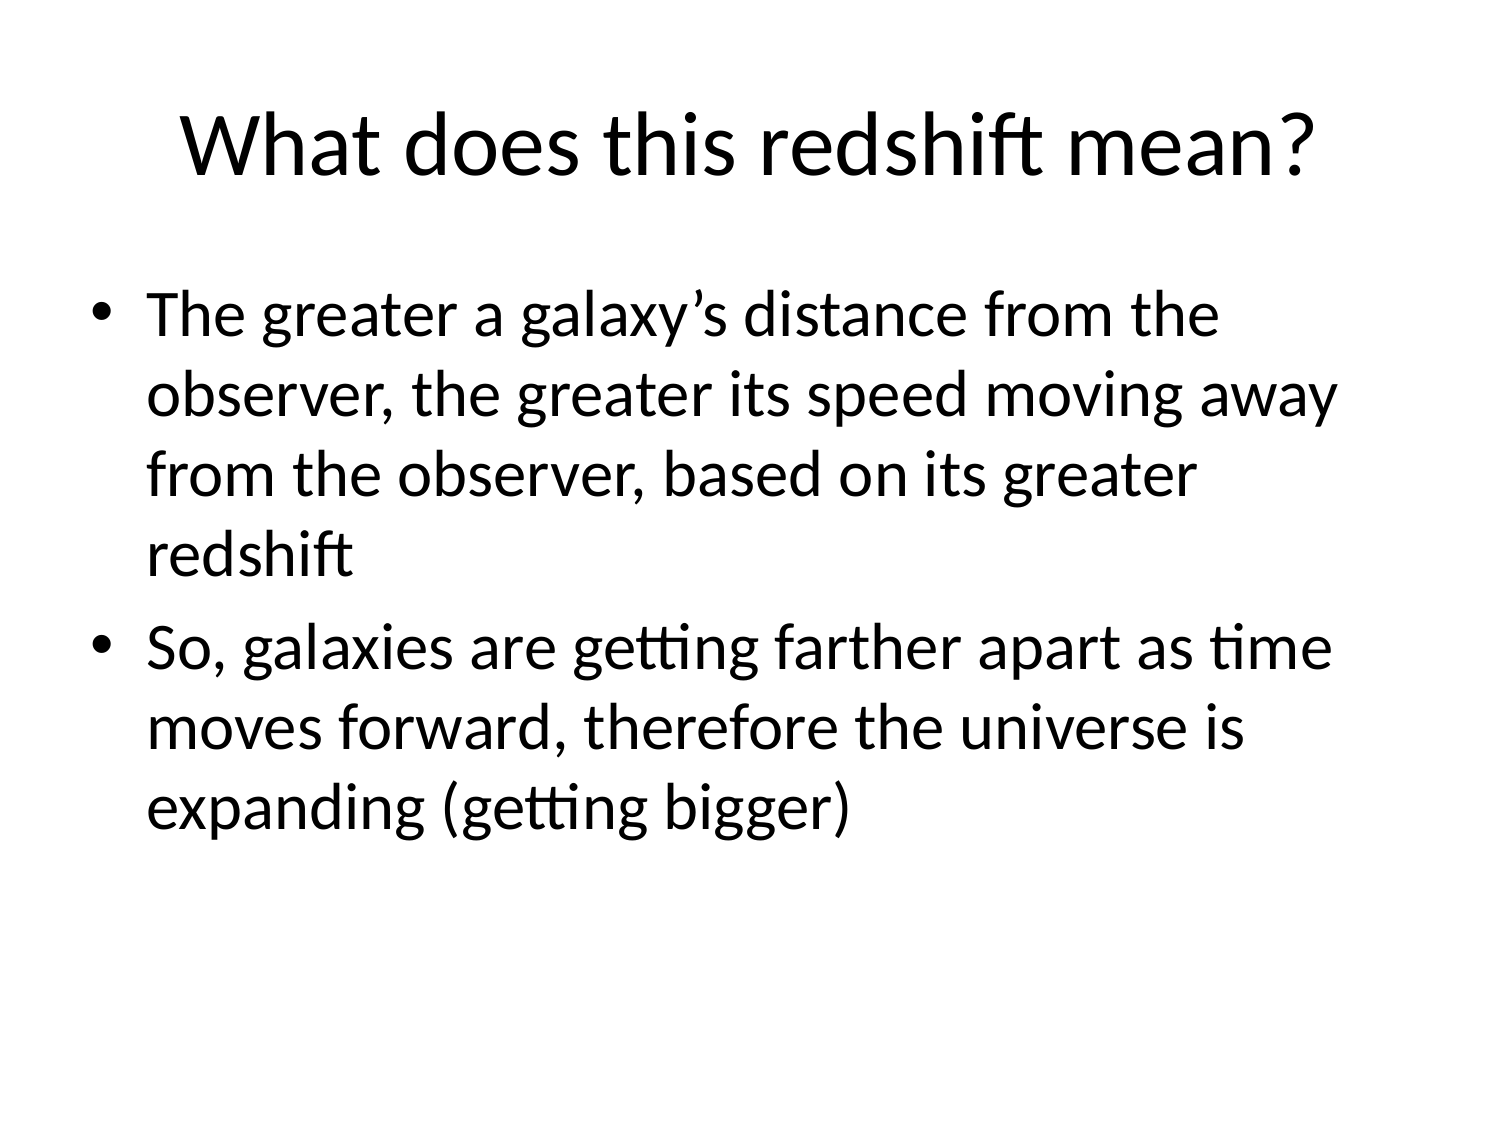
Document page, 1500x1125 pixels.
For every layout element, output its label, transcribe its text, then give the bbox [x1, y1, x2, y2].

list The greater a galaxy’s distance from the observer, the greater its speed moving away from the observer, based on its greater redshift So, galaxies are getting farther apart as time moves forward, therefore the universe is expanding (getting bigger) [75, 262, 1425, 1005]
title What does this redshift mean? [75, 45, 1425, 233]
